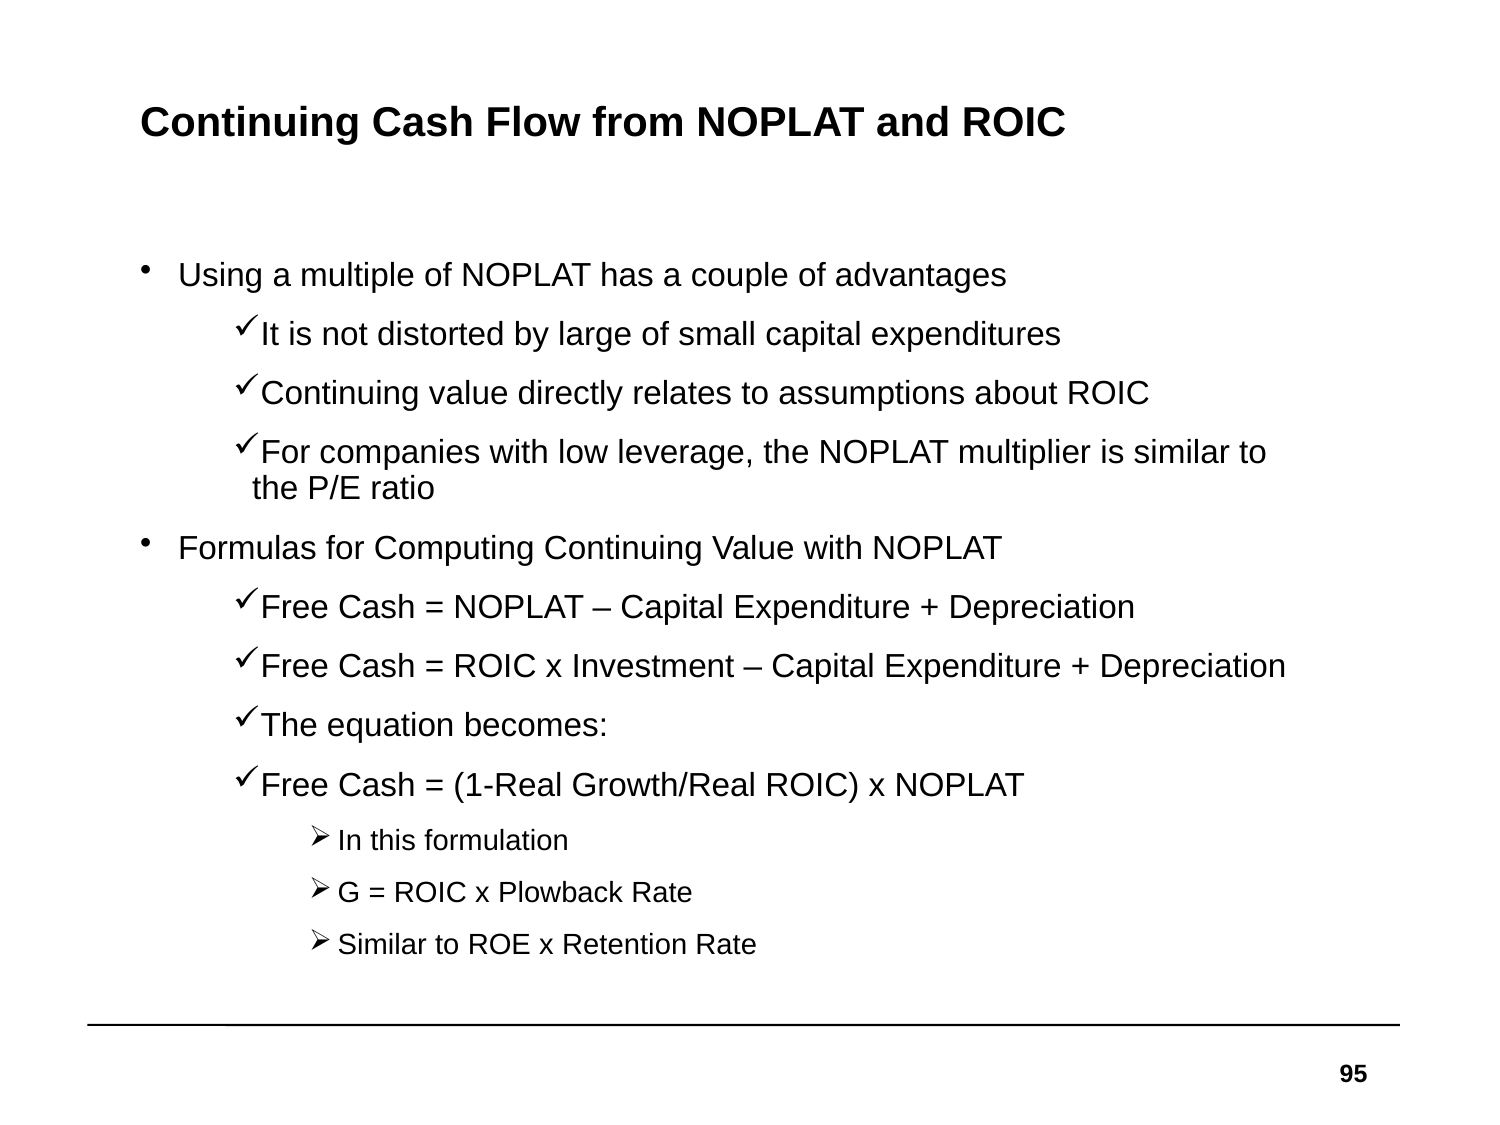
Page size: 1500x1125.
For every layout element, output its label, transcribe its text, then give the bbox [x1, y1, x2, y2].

title Continuing Cash Flow from NOPLAT and ROIC [125, 87, 1375, 225]
list Using a multiple of NOPLAT has a couple of advantages It is not distorted by large of small capital expenditures Continuing value directly relates to assumptions about ROIC For companies with low leverage, the NOPLAT multiplier is similar to the P/E ratio Formulas for Computing Continuing Value with NOPLAT Free Cash = NOPLAT – Capital Expenditure + Depreciation Free Cash = ROIC x Investment – Capital Expenditure + Depreciation The equation becomes: Free Cash = (1-Real Growth/Real ROIC) x NOPLAT In this formulation G = ROIC x Plowback Rate Similar to ROE x Retention Rate [125, 249, 1338, 1000]
